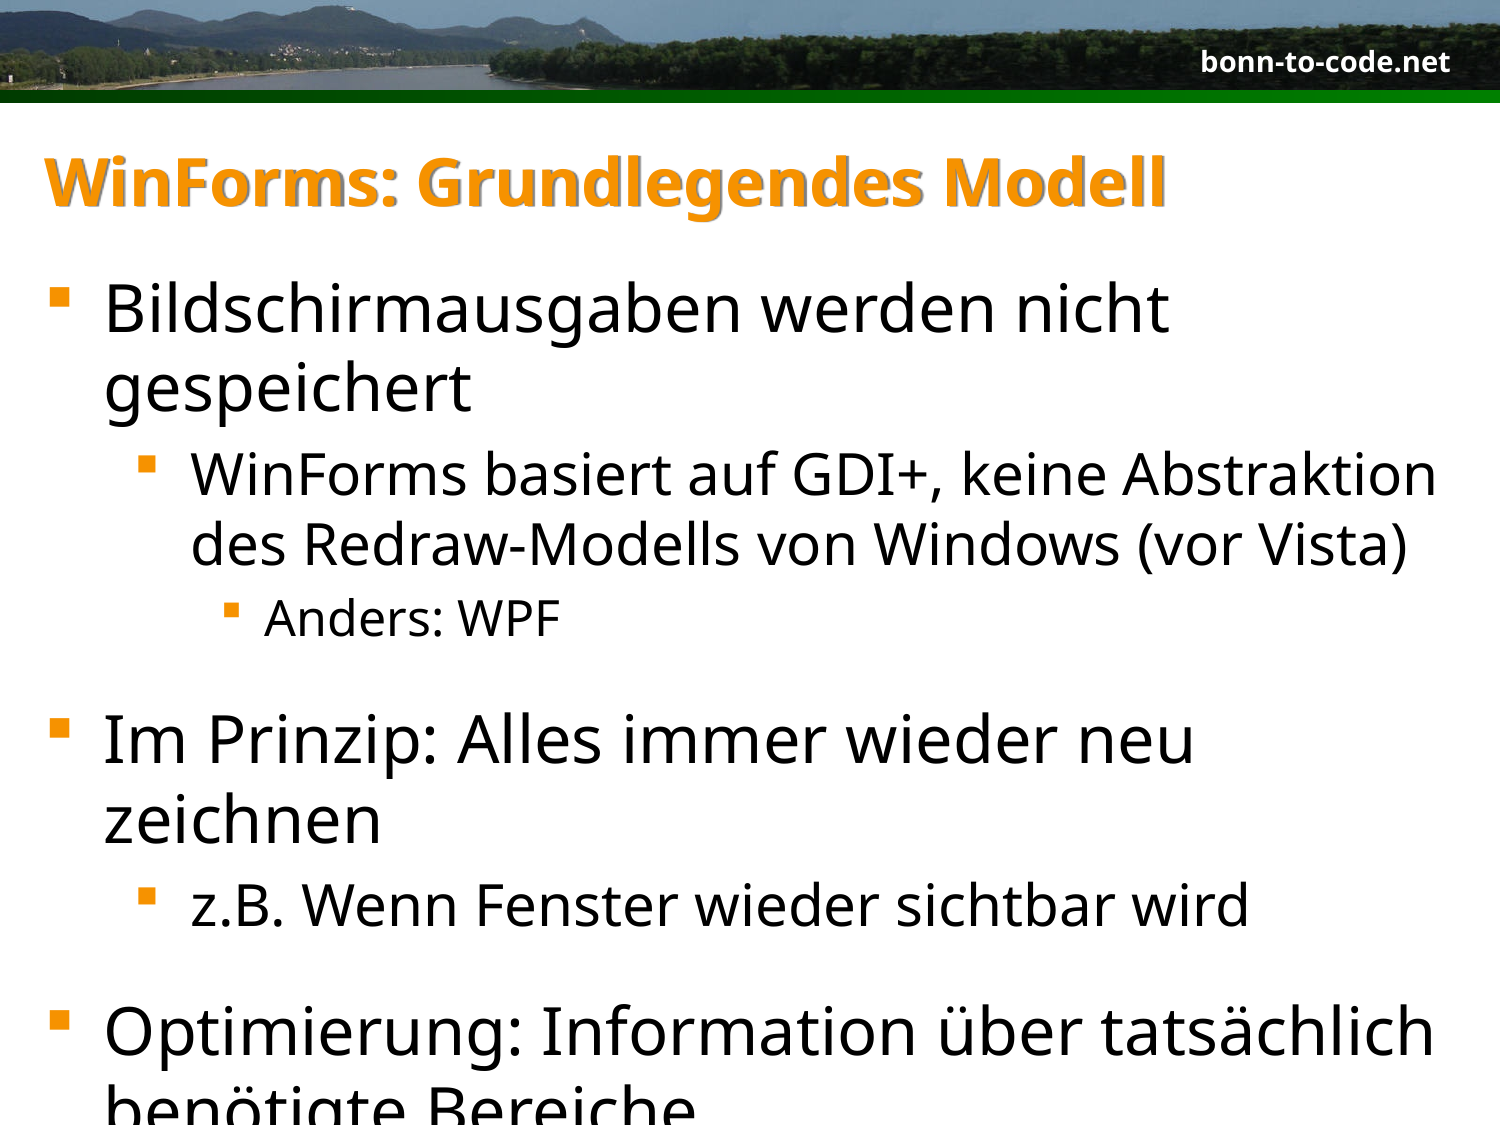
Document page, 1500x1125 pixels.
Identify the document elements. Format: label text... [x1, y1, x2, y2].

list Bildschirmausgaben werden nicht gespeichert WinForms basiert auf GDI+, keine Abstraktion des Redraw-Modells von Windows (vor Vista) Anders: WPF Im Prinzip: Alles immer wieder neu zeichnen z.B. Wenn Fenster wieder sichtbar wird Optimierung: Information über tatsächlich benötigte Bereiche z.B. Wenn Fenster nur teilweise verdeckt war [29, 257, 1471, 1114]
title WinForms: Grundlegendes Modell [29, 101, 1471, 257]
picture [0, 0, 1500, 90]
